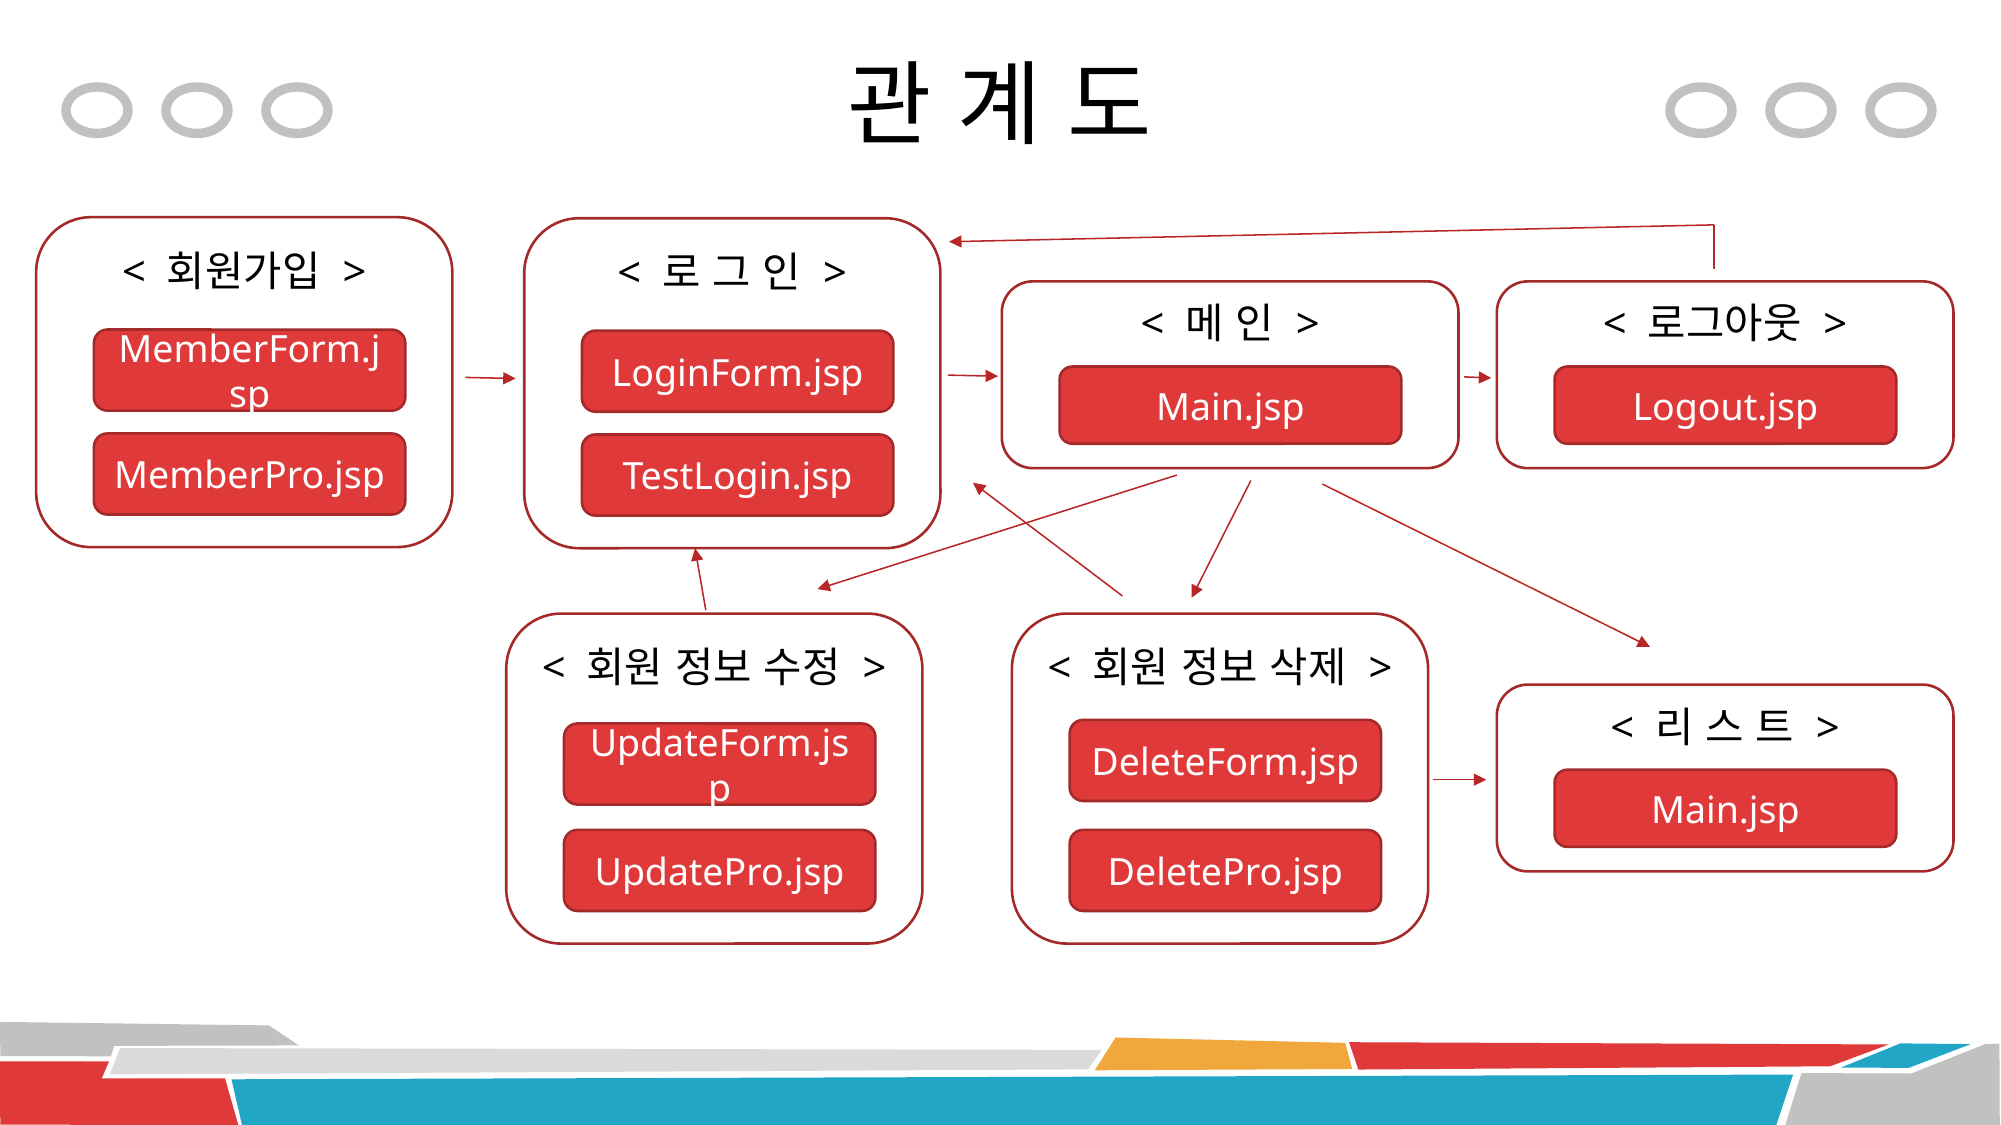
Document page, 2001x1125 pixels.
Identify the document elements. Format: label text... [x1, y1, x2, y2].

text_box LoginForm.jsp [580, 329, 895, 414]
text_box MemberPro.jsp [92, 432, 407, 516]
text_box < 로 그 인 > [522, 216, 942, 550]
text_box Logout.jsp [1553, 365, 1898, 446]
text_box < 로그아웃 > [1495, 280, 1955, 470]
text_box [972, 482, 1123, 597]
text_box < 회원 정보 수정 > [504, 612, 924, 945]
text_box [948, 224, 1713, 242]
text_box MemberForm.jsp [92, 328, 407, 412]
text_box < 메 인 > [1000, 280, 1460, 470]
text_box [1322, 483, 1651, 648]
text_box DeletePro.jsp [1068, 828, 1383, 913]
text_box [817, 474, 1178, 590]
text_box UpdatePro.jsp [562, 828, 877, 913]
text_box < 회원가입 > [34, 215, 454, 549]
text_box DeleteForm.jsp [1068, 718, 1383, 803]
text_box TestLogin.jsp [580, 433, 895, 517]
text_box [1191, 480, 1252, 598]
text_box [694, 547, 706, 611]
text_box UpdateForm.jsp [562, 722, 877, 806]
text_box Main.jsp [1058, 365, 1403, 446]
text_box Main.jsp [1553, 768, 1898, 849]
text_box < 리 스 트 > [1495, 683, 1955, 873]
text_box < 회원 정보 삭제 > [1010, 612, 1430, 945]
title 관 계 도 [350, 18, 1650, 185]
